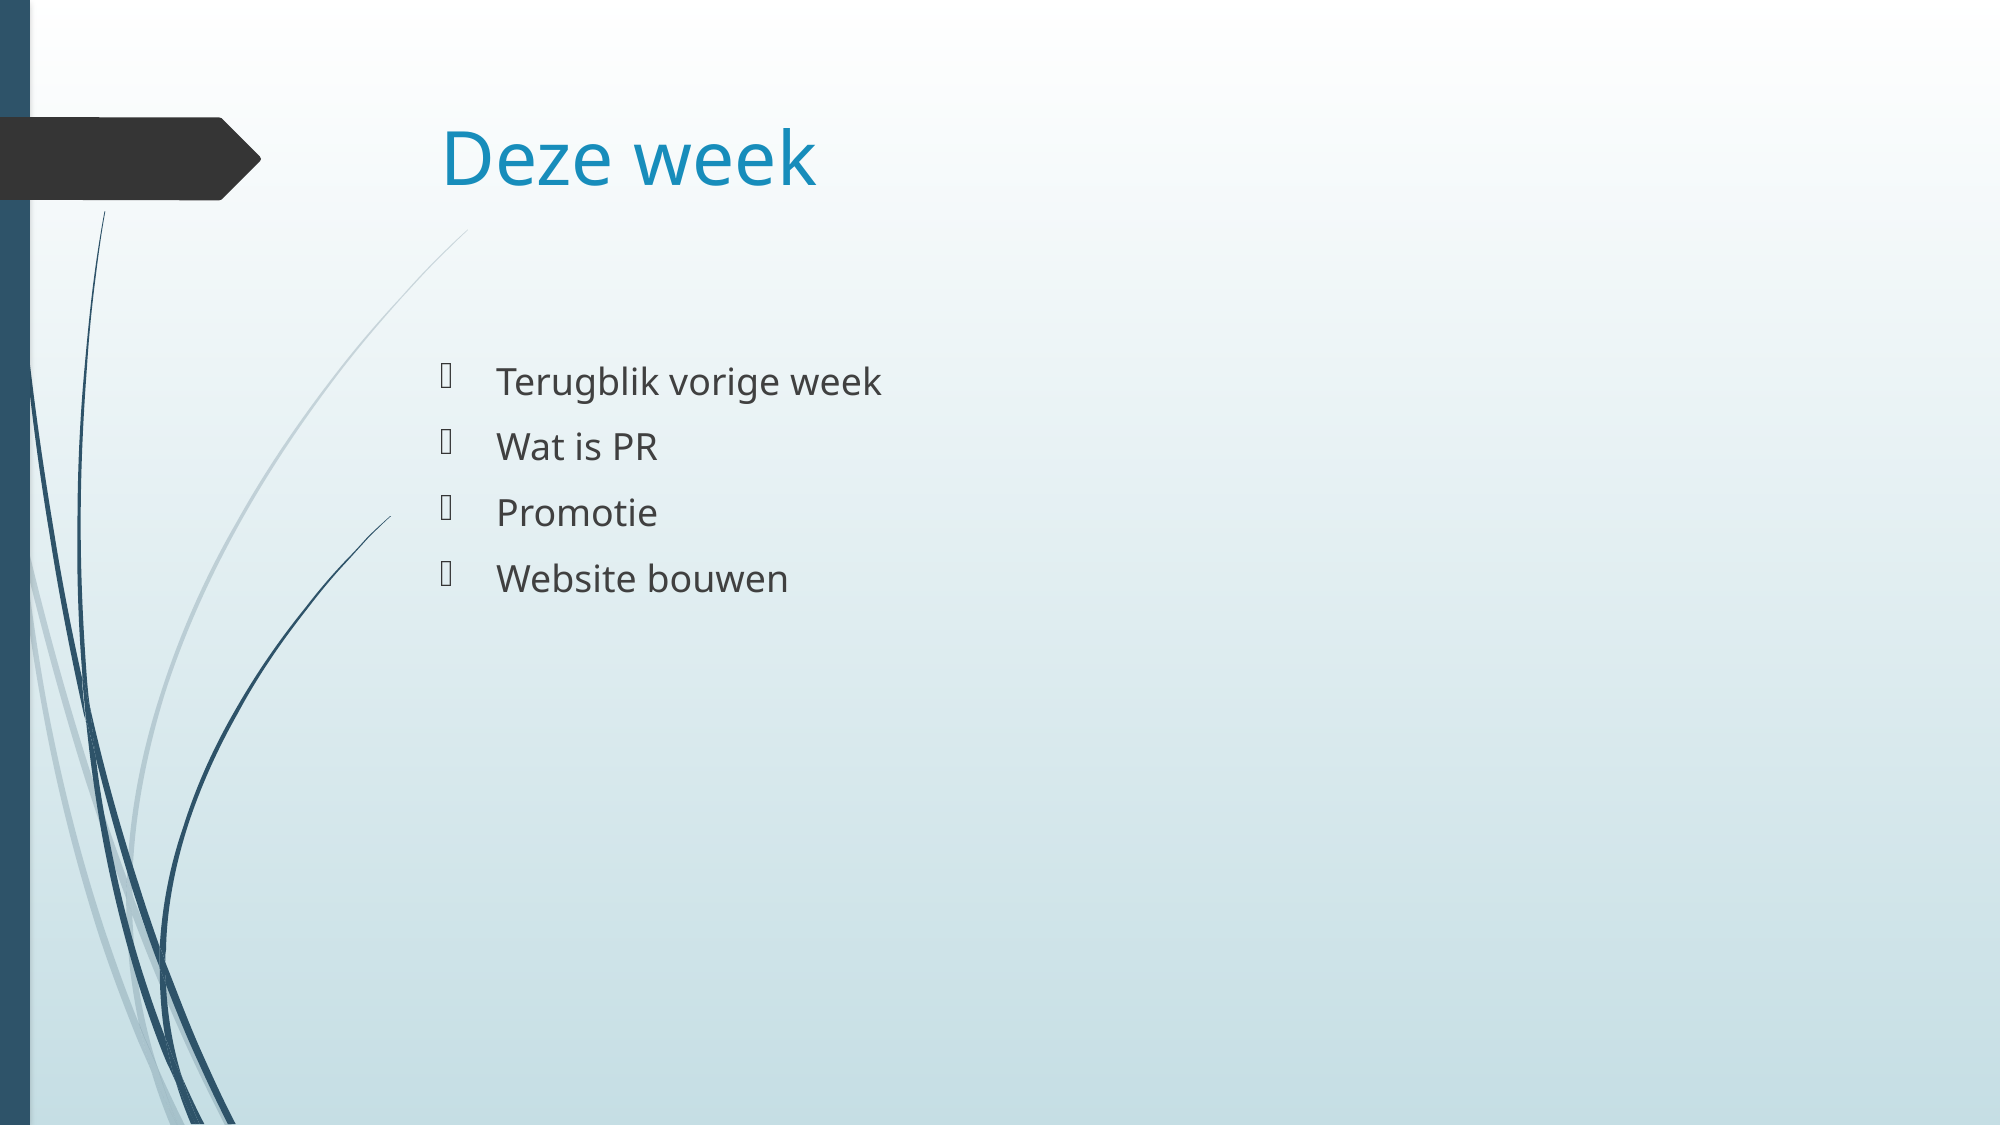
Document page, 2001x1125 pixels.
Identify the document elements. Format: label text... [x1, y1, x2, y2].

list Terugblik vorige week Wat is PR Promotie Website bouwen [424, 350, 1888, 970]
title Deze week [425, 102, 1888, 313]
